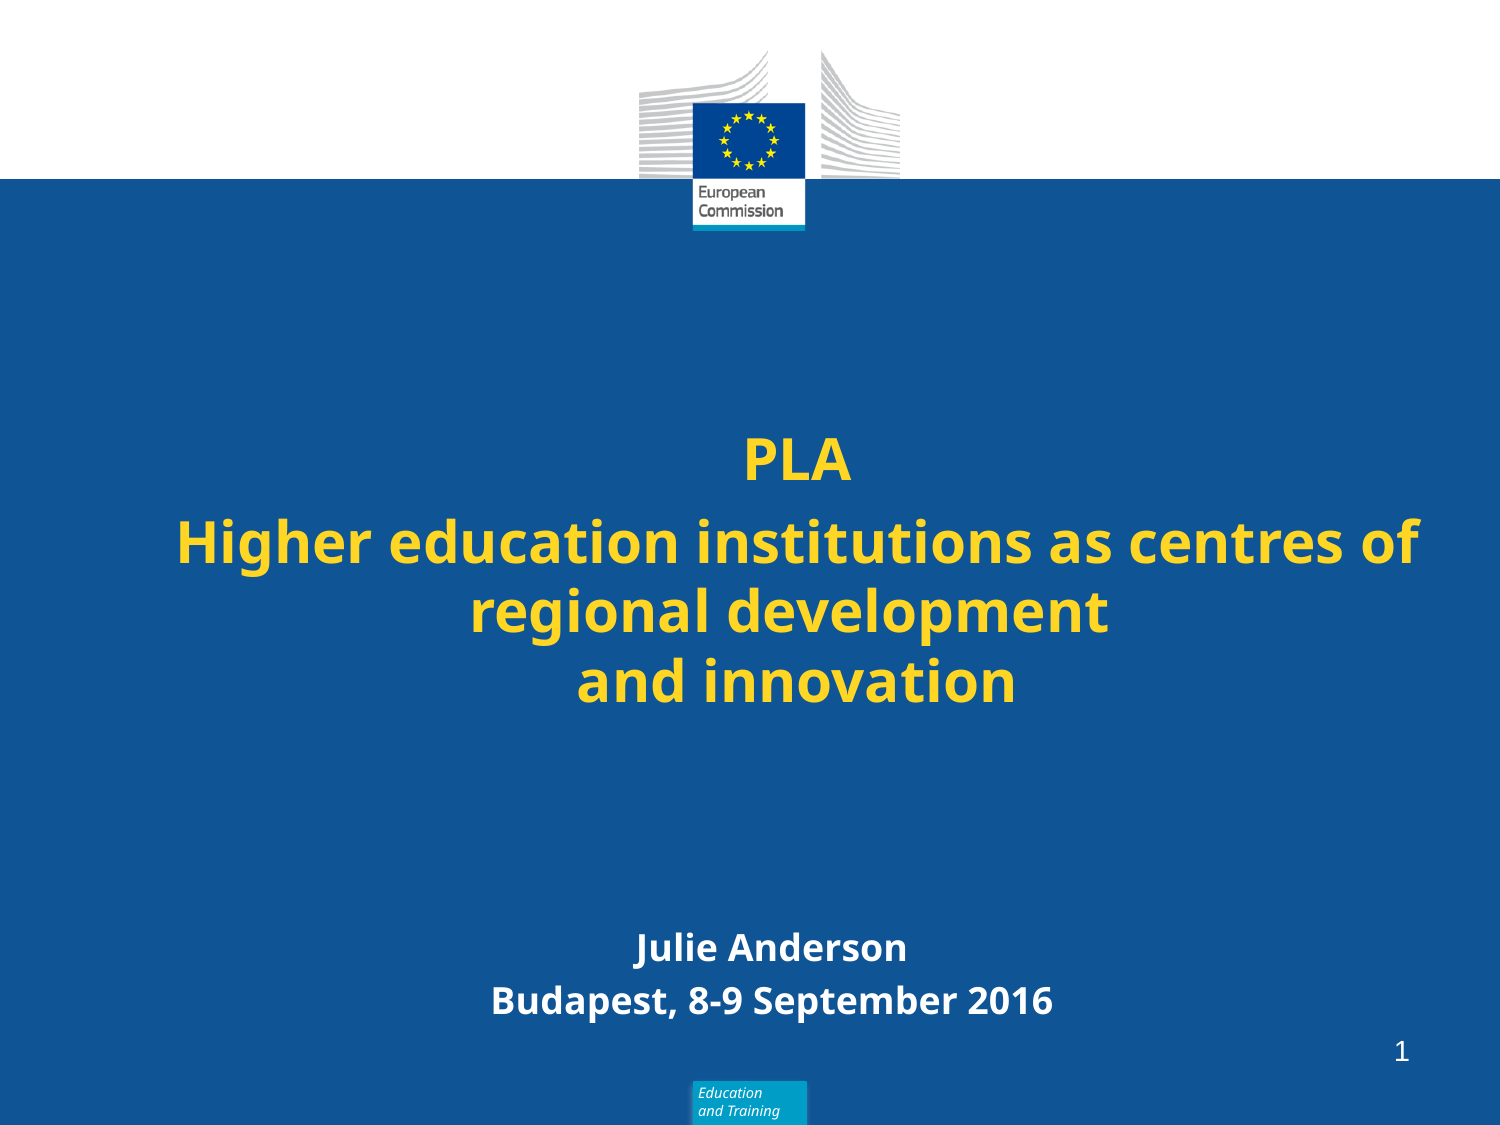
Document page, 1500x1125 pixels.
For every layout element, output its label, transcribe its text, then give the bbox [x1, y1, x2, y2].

title PLA Higher education institutions as centres of regional development and innovation [76, 396, 1459, 740]
list Julie Anderson Budapest, 8-9 September 2016 [111, 916, 1377, 988]
slide_number 1 [1074, 1024, 1426, 1103]
picture [639, 50, 900, 231]
